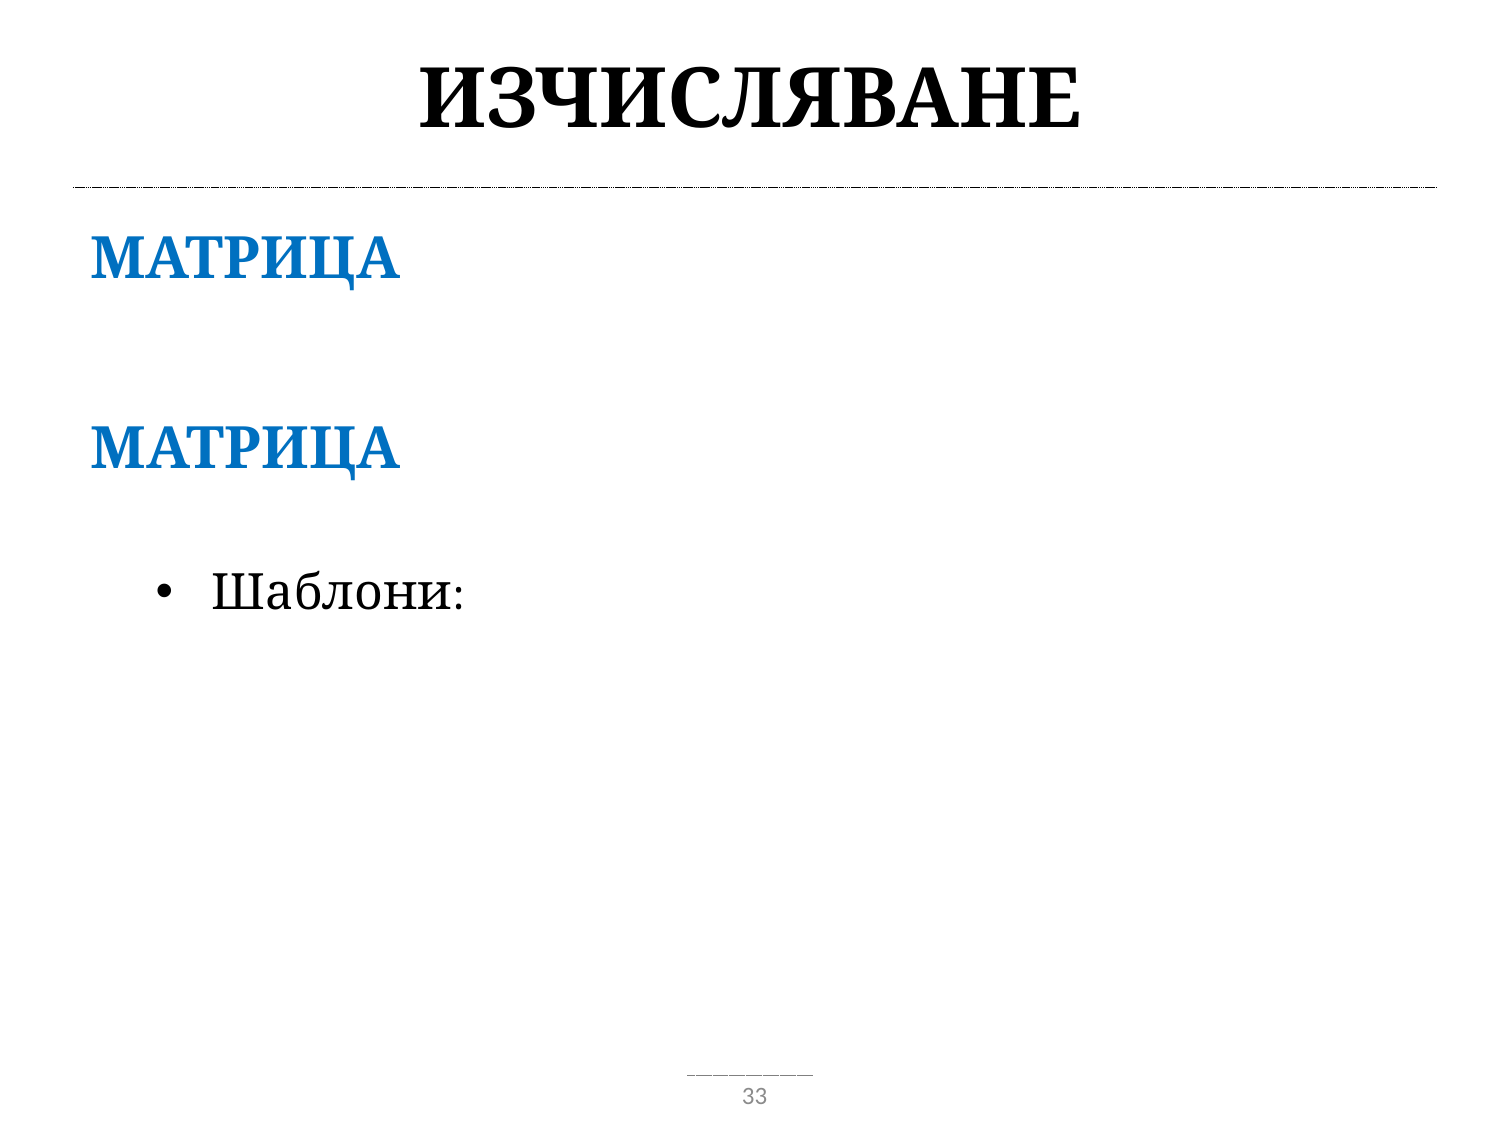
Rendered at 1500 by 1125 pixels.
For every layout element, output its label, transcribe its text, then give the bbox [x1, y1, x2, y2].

slide_number 33 [579, 1065, 930, 1125]
title Изчисляване [0, 0, 1500, 188]
